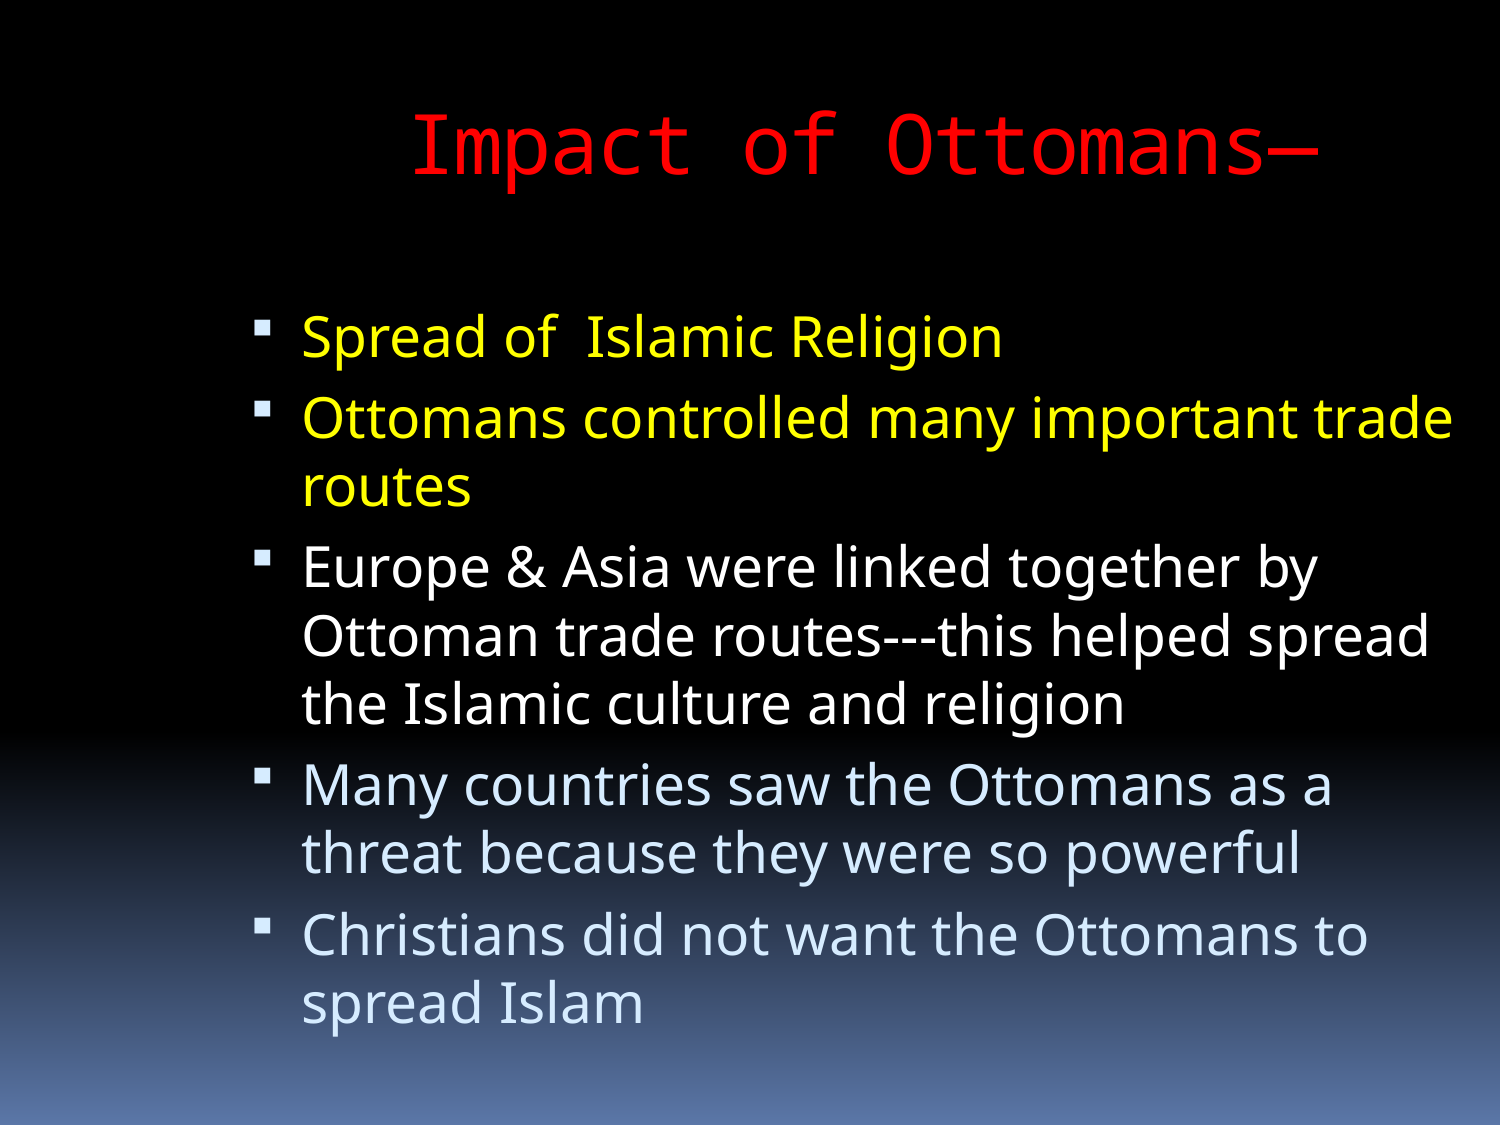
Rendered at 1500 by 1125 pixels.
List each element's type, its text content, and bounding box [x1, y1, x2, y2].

title Impact of Ottomans— [225, 84, 1500, 235]
list Spread of Islamic Religion Ottomans controlled many important trade routes Europe & Asia were linked together by Ottoman trade routes---this helped spread the Islamic culture and religion Many countries saw the Ottomans as a threat because they were so powerful Christians did not want the Ottomans to spread Islam [224, 292, 1500, 1043]
